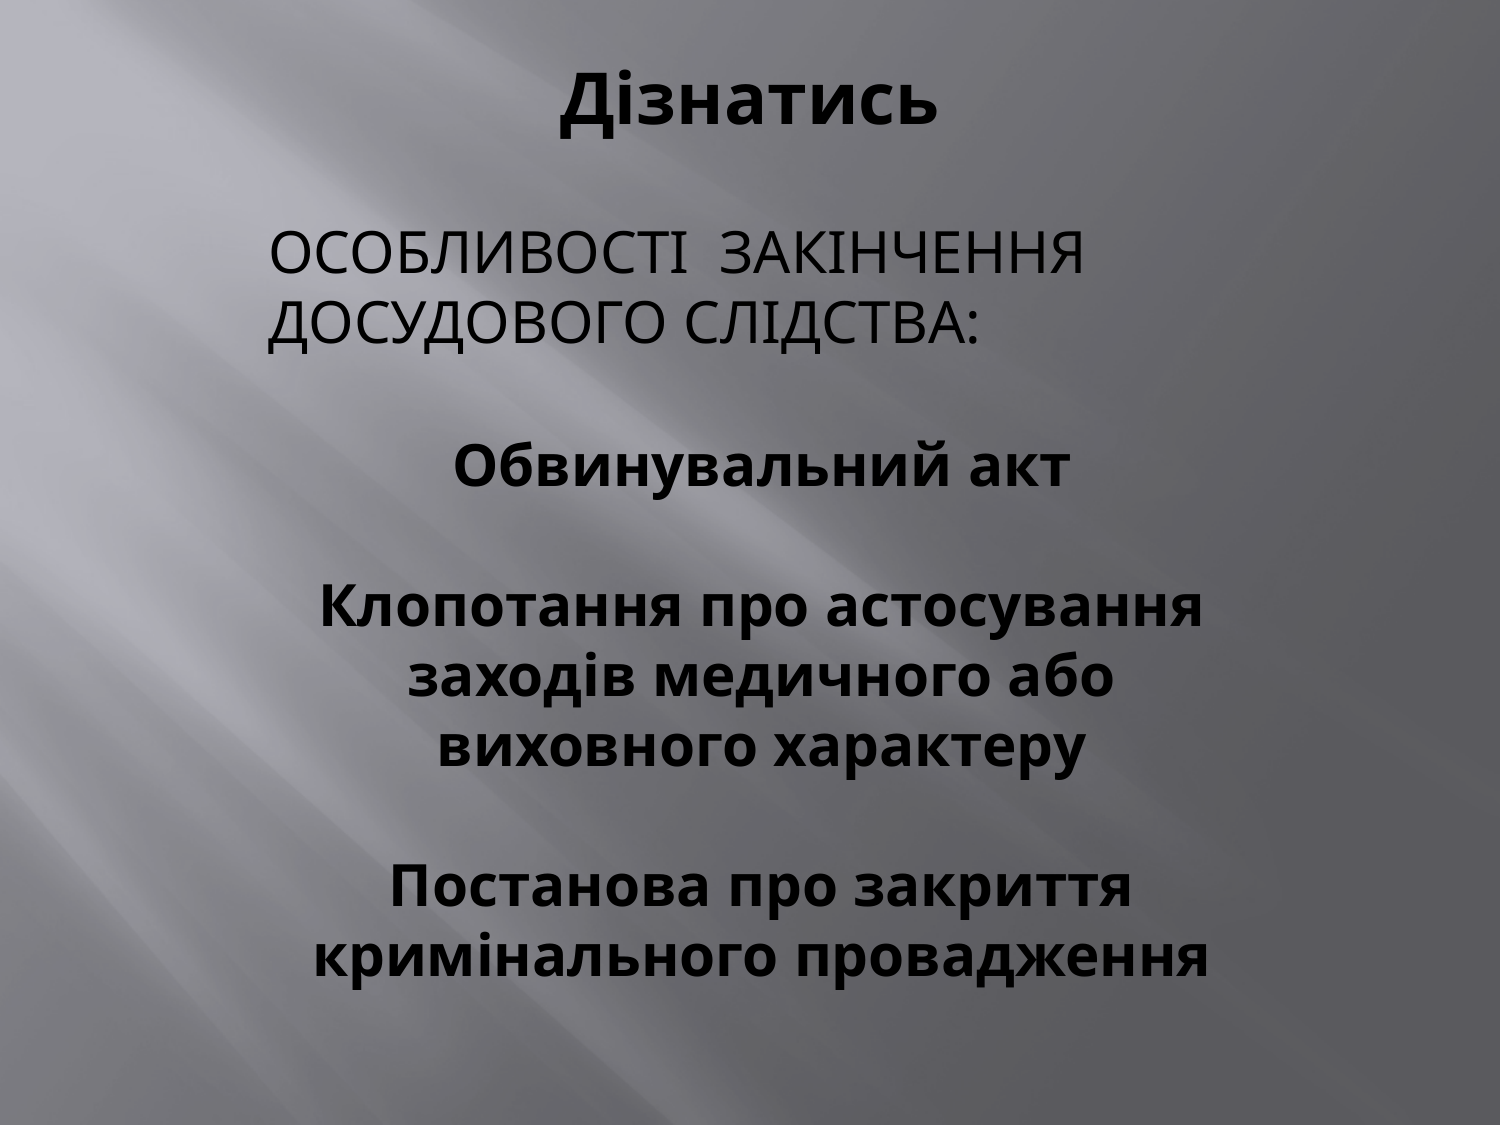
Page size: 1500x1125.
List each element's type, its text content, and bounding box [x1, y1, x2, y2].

text_box ОСОБЛИВОСТІ ЗАКІНЧЕННЯ ДОСУДОВОГО СЛІДСТВА: [253, 208, 1187, 363]
text_box Обвинувальний акт Клопотання про астосування заходів медичного або виховного характеру Постанова про закриття кримінального провадження [242, 420, 1282, 996]
title Дізнатись [75, 45, 1425, 233]
